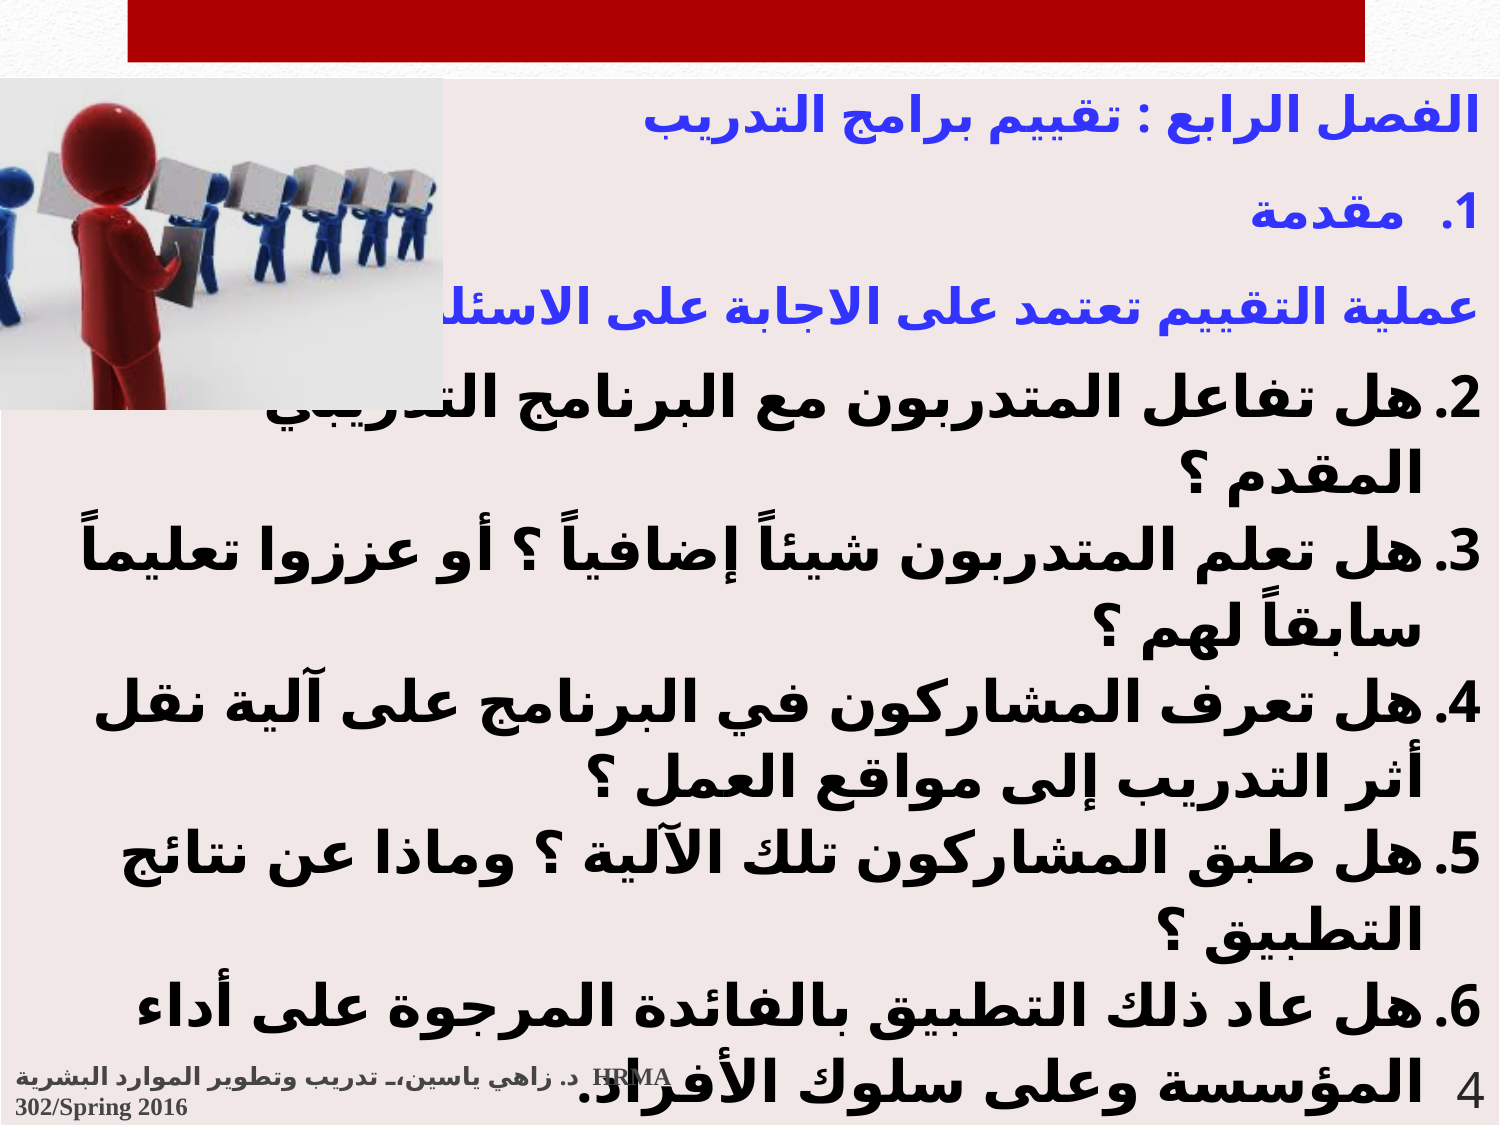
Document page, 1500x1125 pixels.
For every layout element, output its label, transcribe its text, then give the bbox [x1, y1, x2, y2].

picture [0, 77, 444, 411]
slide_number 4 [1374, 1062, 1500, 1123]
table_header الفصل الرابع : تقييم برامج التدريب مقدمة عملية التقييم تعتمد على الاجابة على الاسئلة التالية: هل تفاعل المتدربون مع البرنامج التدريبي المقدم ؟ هل تعلم المتدربون شيئاً إضافياً ؟ أو عززوا تعليماً سابقاً لهم ؟ هل تعرف المشاركون في البرنامج على آلية نقل أثر التدريب إلى مواقع العمل ؟ هل طبق المشاركون تلك الآلية ؟ وماذا عن نتائج التطبيق ؟ هل عاد ذلك التطبيق بالفائدة المرجوة على أداء المؤسسة وعلى سلوك الأفراد. [1, 79, 1499, 1125]
footer د. زاهي ياسين، تدريب وتطوير الموارد البشرية HRMA 302/Spring 2016 [0, 1060, 800, 1120]
